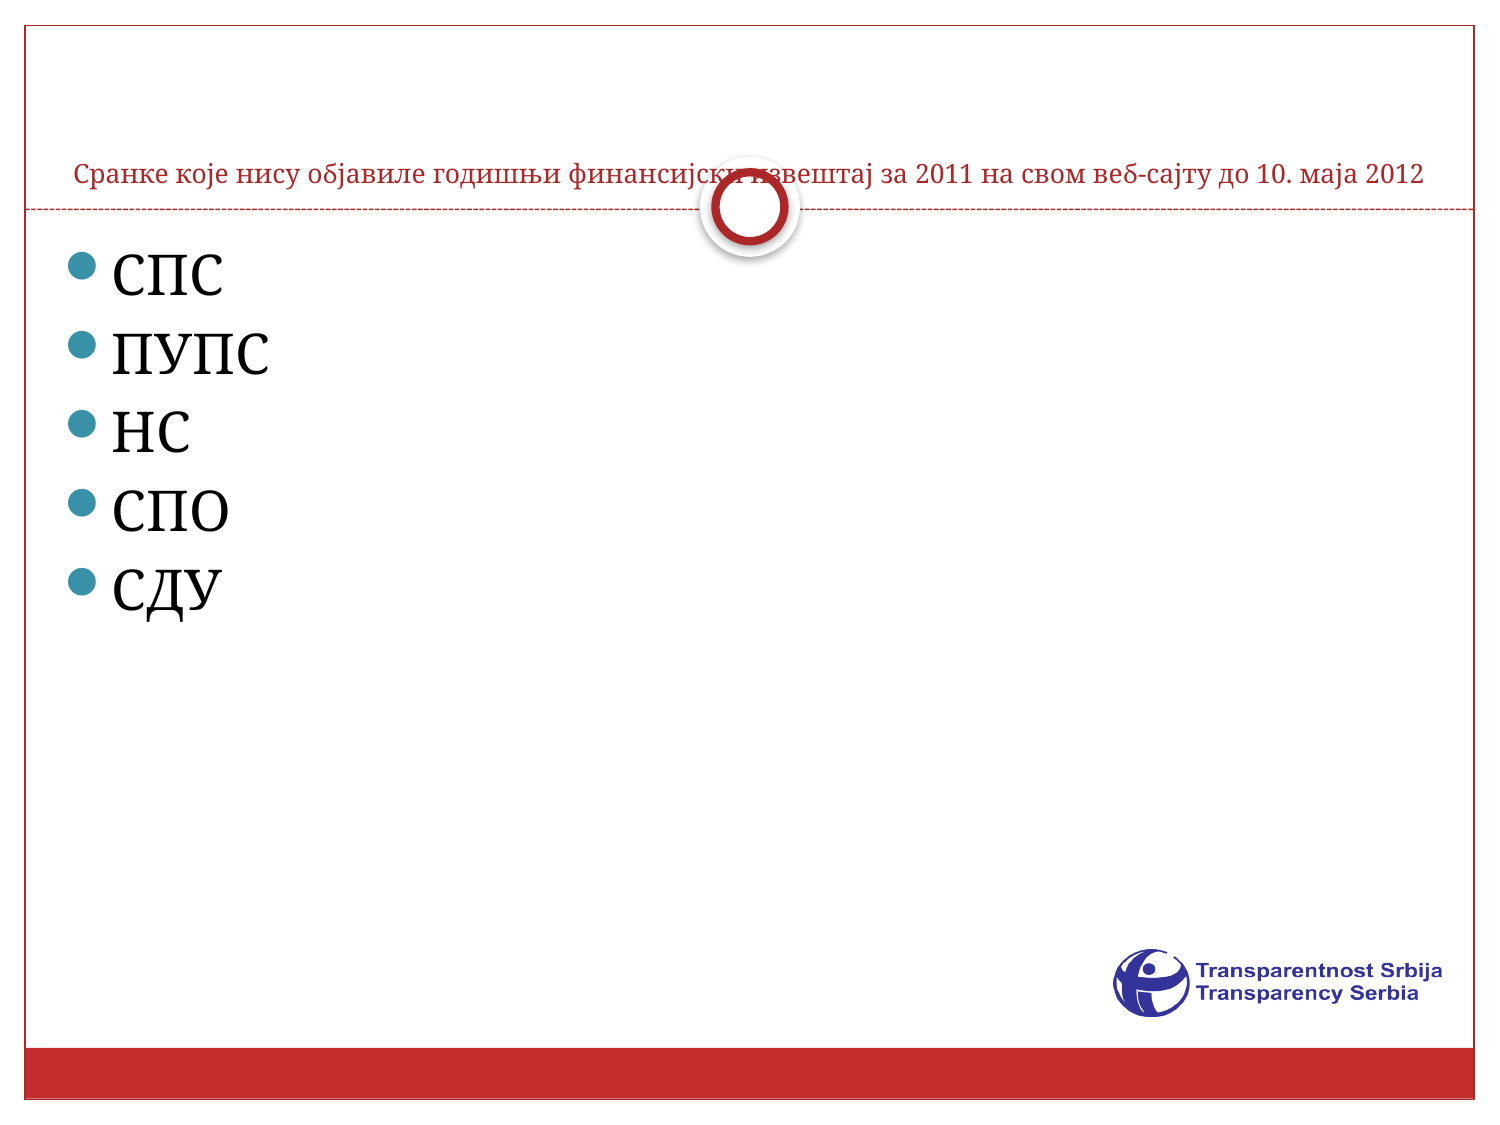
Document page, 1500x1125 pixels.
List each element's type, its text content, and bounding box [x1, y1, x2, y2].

title Сранке које нису објавиле годишњи финансијски извештај за 2011 на свом веб-сајту до 10. маја 2012 [49, 37, 1450, 197]
list СПС ПУПС НС СПО СДУ [49, 231, 1445, 1035]
